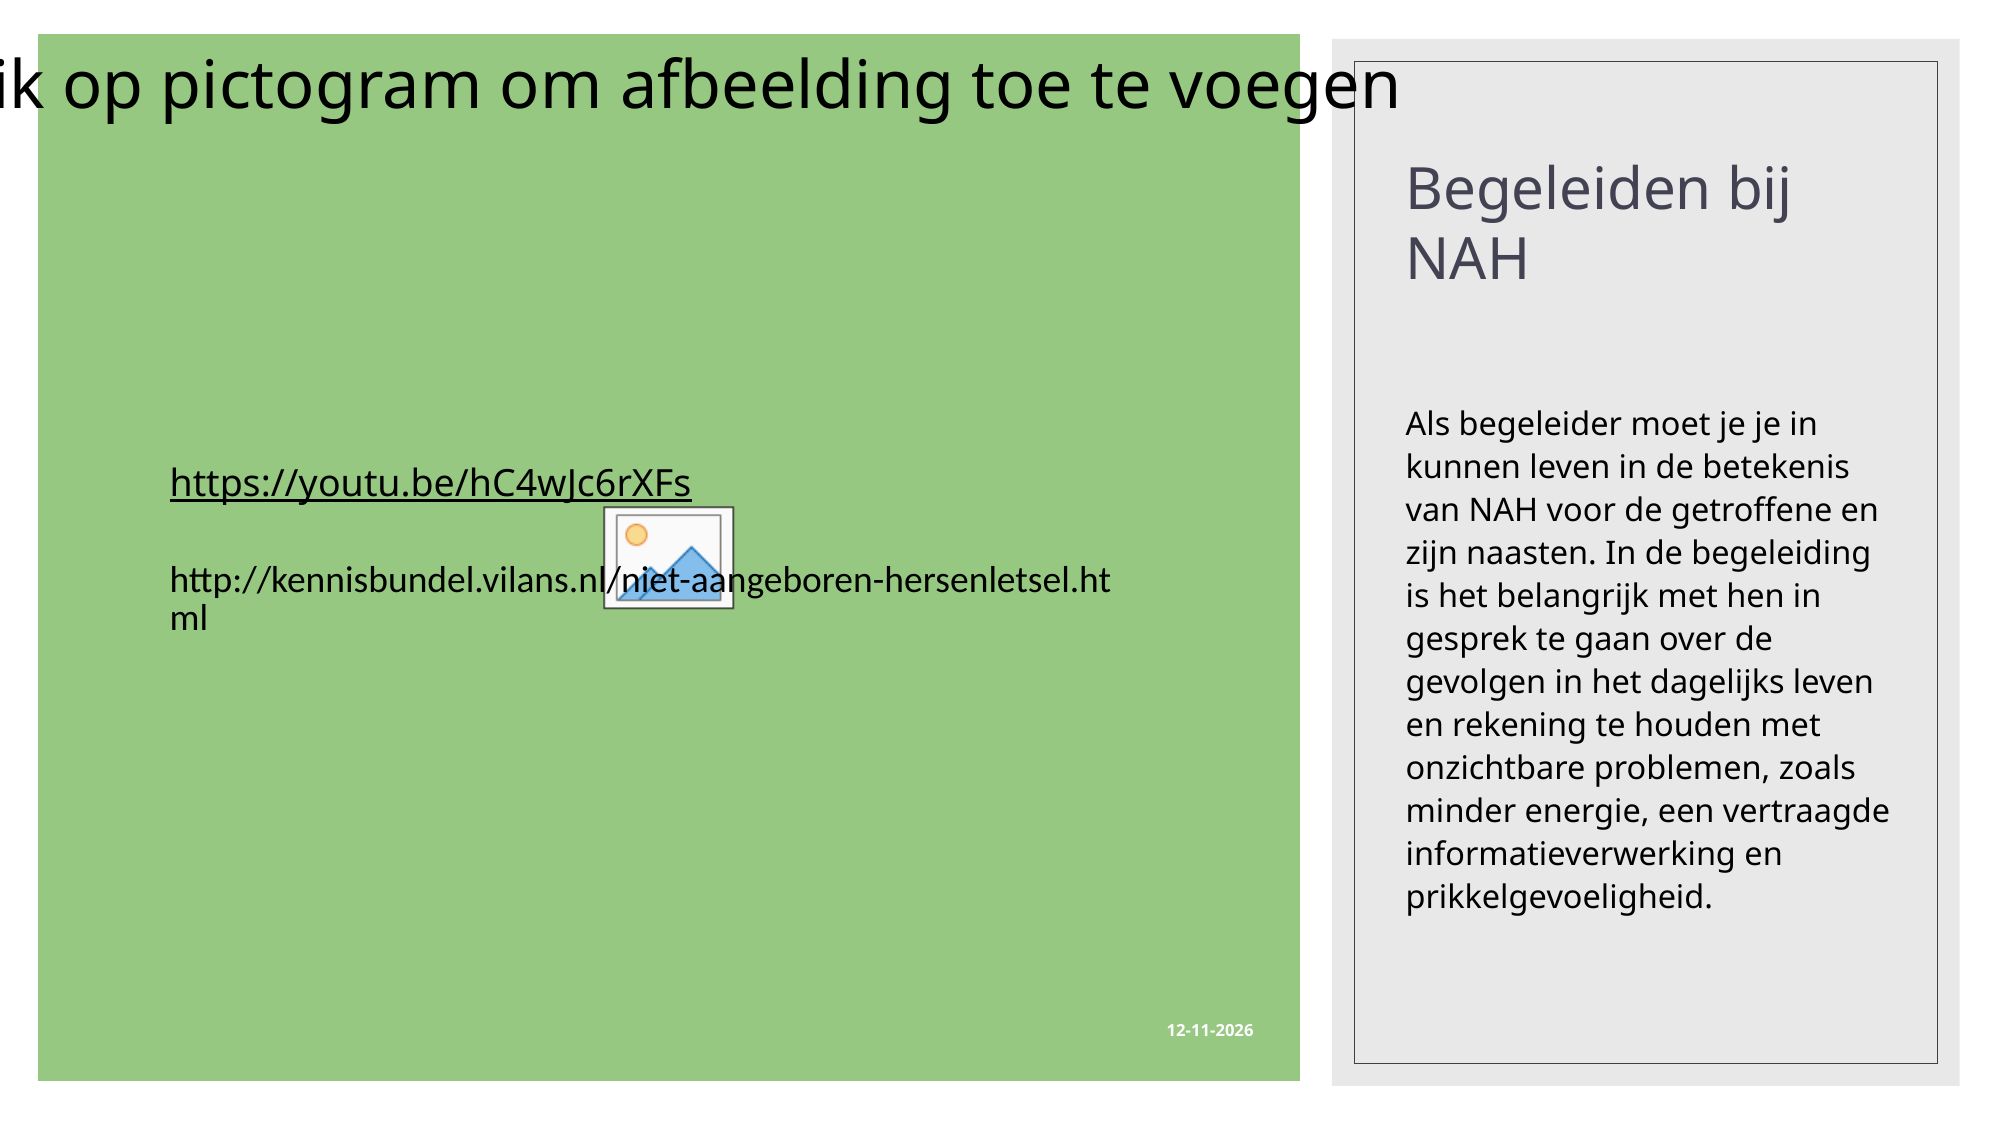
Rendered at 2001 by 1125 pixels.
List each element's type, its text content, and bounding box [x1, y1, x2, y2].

list Als begeleider moet je je in kunnen leven in de betekenis van NAH voor de getroffene en zijn naasten. In de begeleiding is het belangrijk met hen in gesprek te gaan over de gevolgen in het dagelijks leven en rekening te houden met onzichtbare problemen, zoals minder energie, een vertraagde informatieverwerking en prikkelgevoeligheid. [1390, 391, 1907, 968]
picture [37, 34, 1300, 1082]
title Begeleiden bij NAH [1390, 98, 1907, 369]
